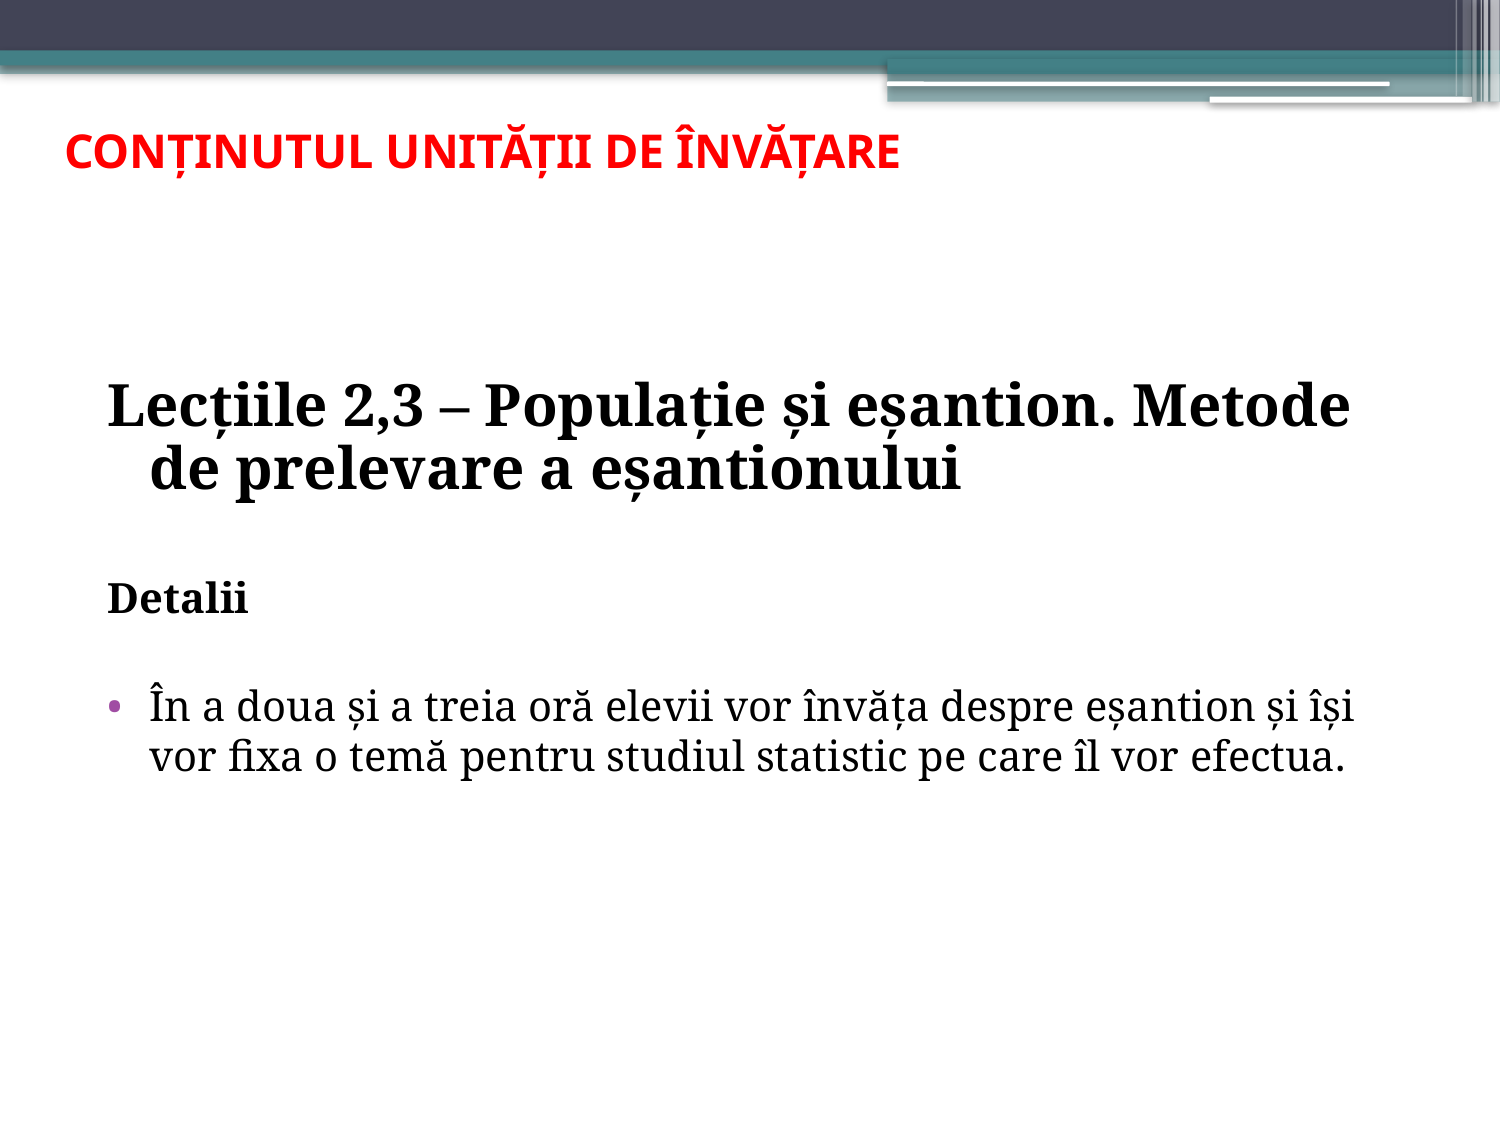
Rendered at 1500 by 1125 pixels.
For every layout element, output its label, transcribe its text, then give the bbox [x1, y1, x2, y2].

list Lecţiile 2,3 – Populație și eșantion. Metode de prelevare a eșantionului Detalii În a doua și a treia oră elevii vor învăța despre eșantion și își vor fixa o temă pentru studiul statistic pe care îl vor efectua. [75, 368, 1425, 1079]
title CONŢINUTUL UNITĂŢII DE ÎNVĂŢARE [49, 58, 1450, 242]
